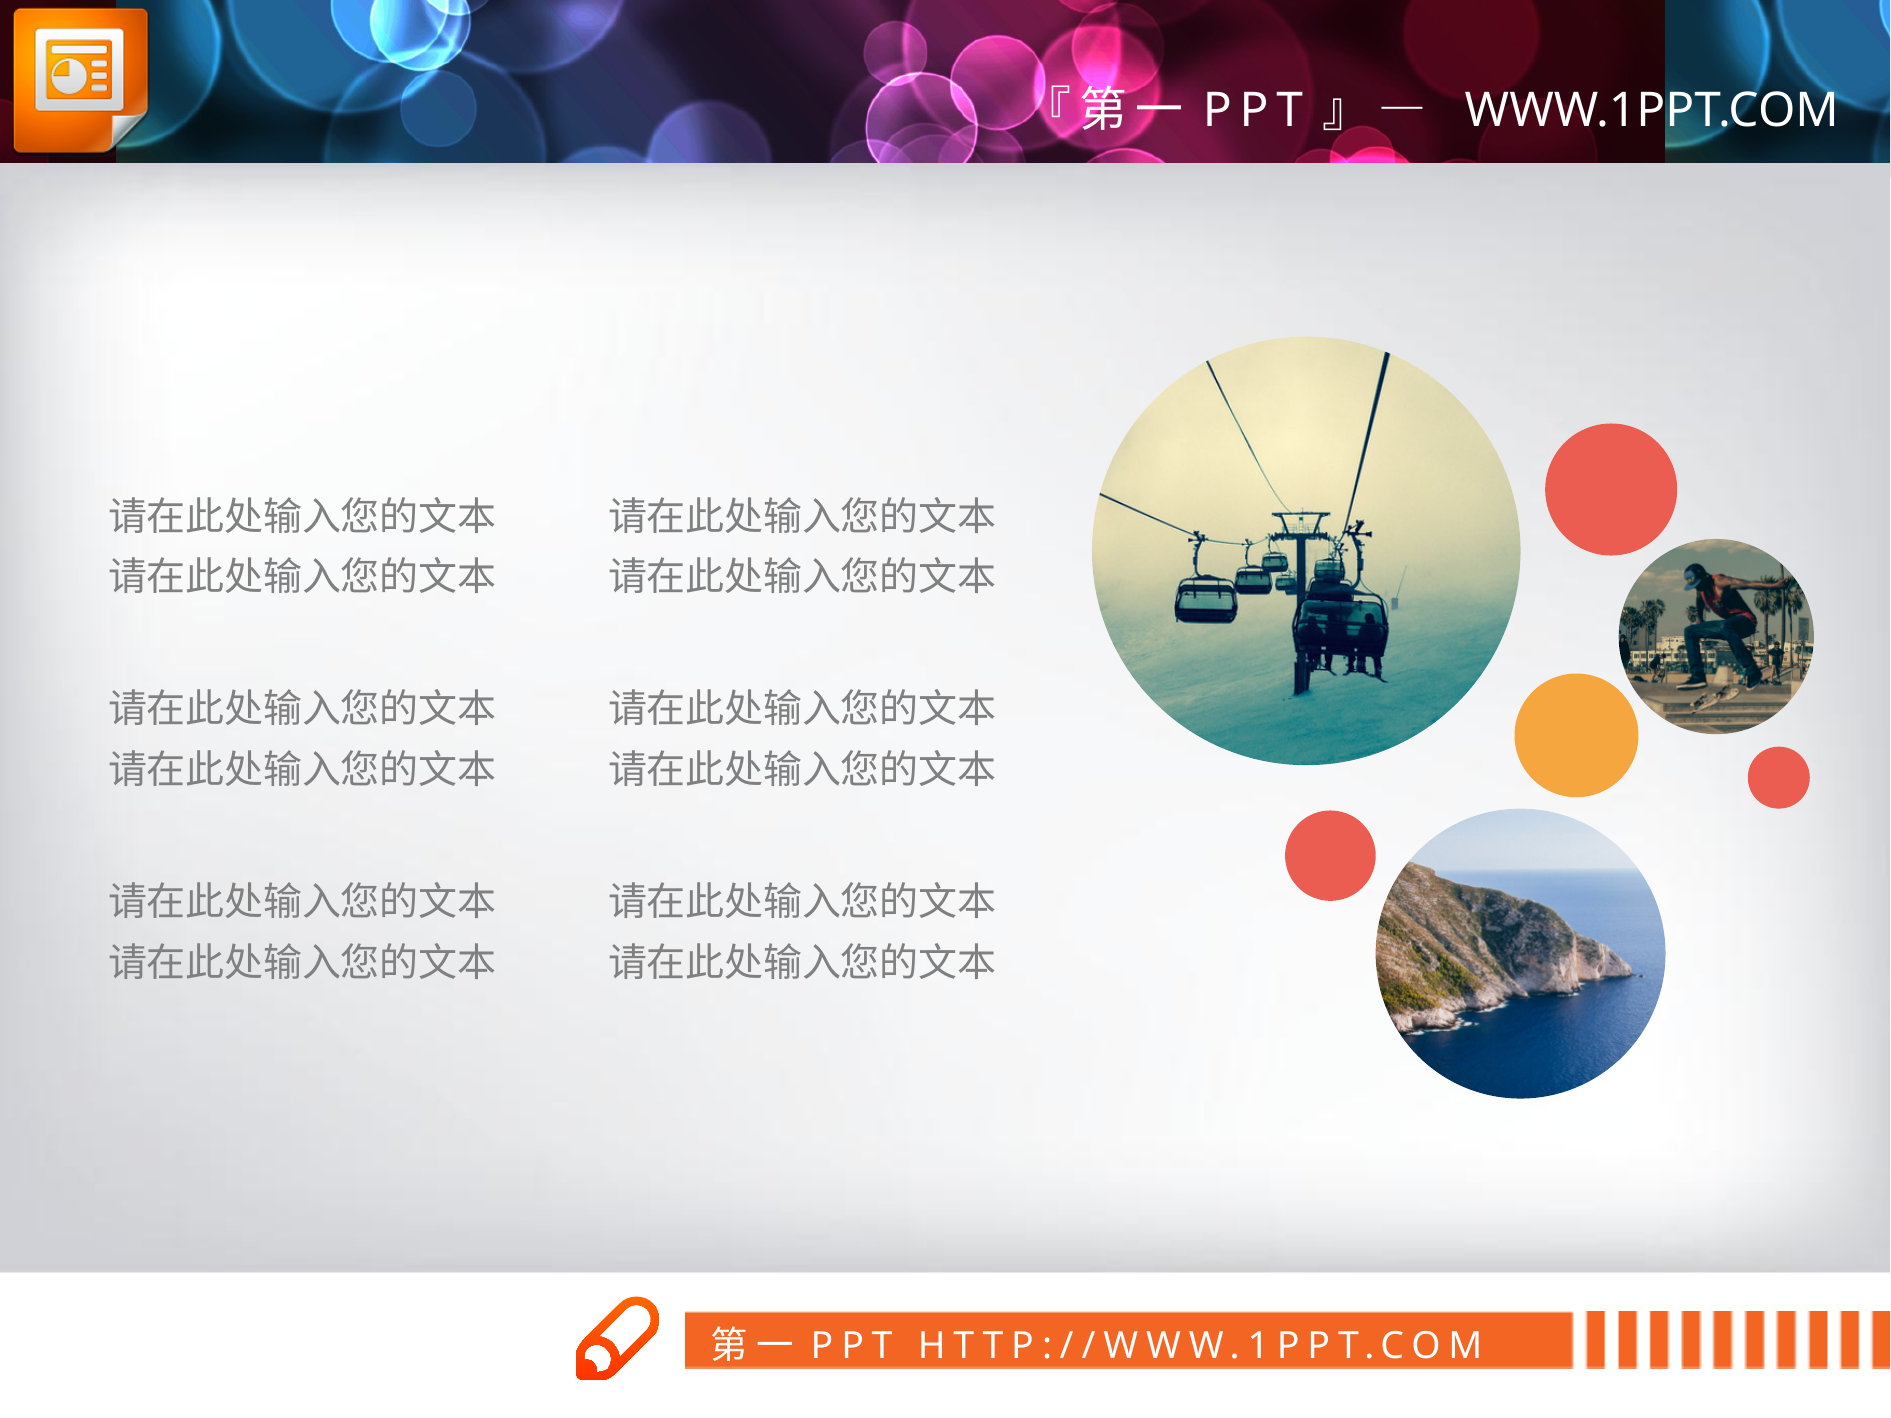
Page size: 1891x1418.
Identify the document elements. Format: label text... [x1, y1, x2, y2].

text_box [1285, 810, 1370, 901]
text_box 请在此处输入您的文本 请在此处输入您的文本 [582, 470, 1022, 606]
text_box 请在此处输入您的文本 请在此处输入您的文本 [582, 855, 1022, 992]
text_box 请在此处输入您的文本 请在此处输入您的文本 [82, 662, 522, 799]
text_box 请在此处输入您的文本 请在此处输入您的文本 [82, 470, 522, 606]
picture [685, 1311, 1891, 1369]
text_box [1545, 423, 1678, 556]
text_box [1747, 746, 1810, 809]
text_box [1523, 673, 1638, 798]
text_box 请在此处输入您的文本 请在此处输入您的文本 [582, 662, 1022, 799]
picture [0, 0, 1891, 1275]
text_box 请在此处输入您的文本 请在此处输入您的文本 [82, 855, 522, 992]
